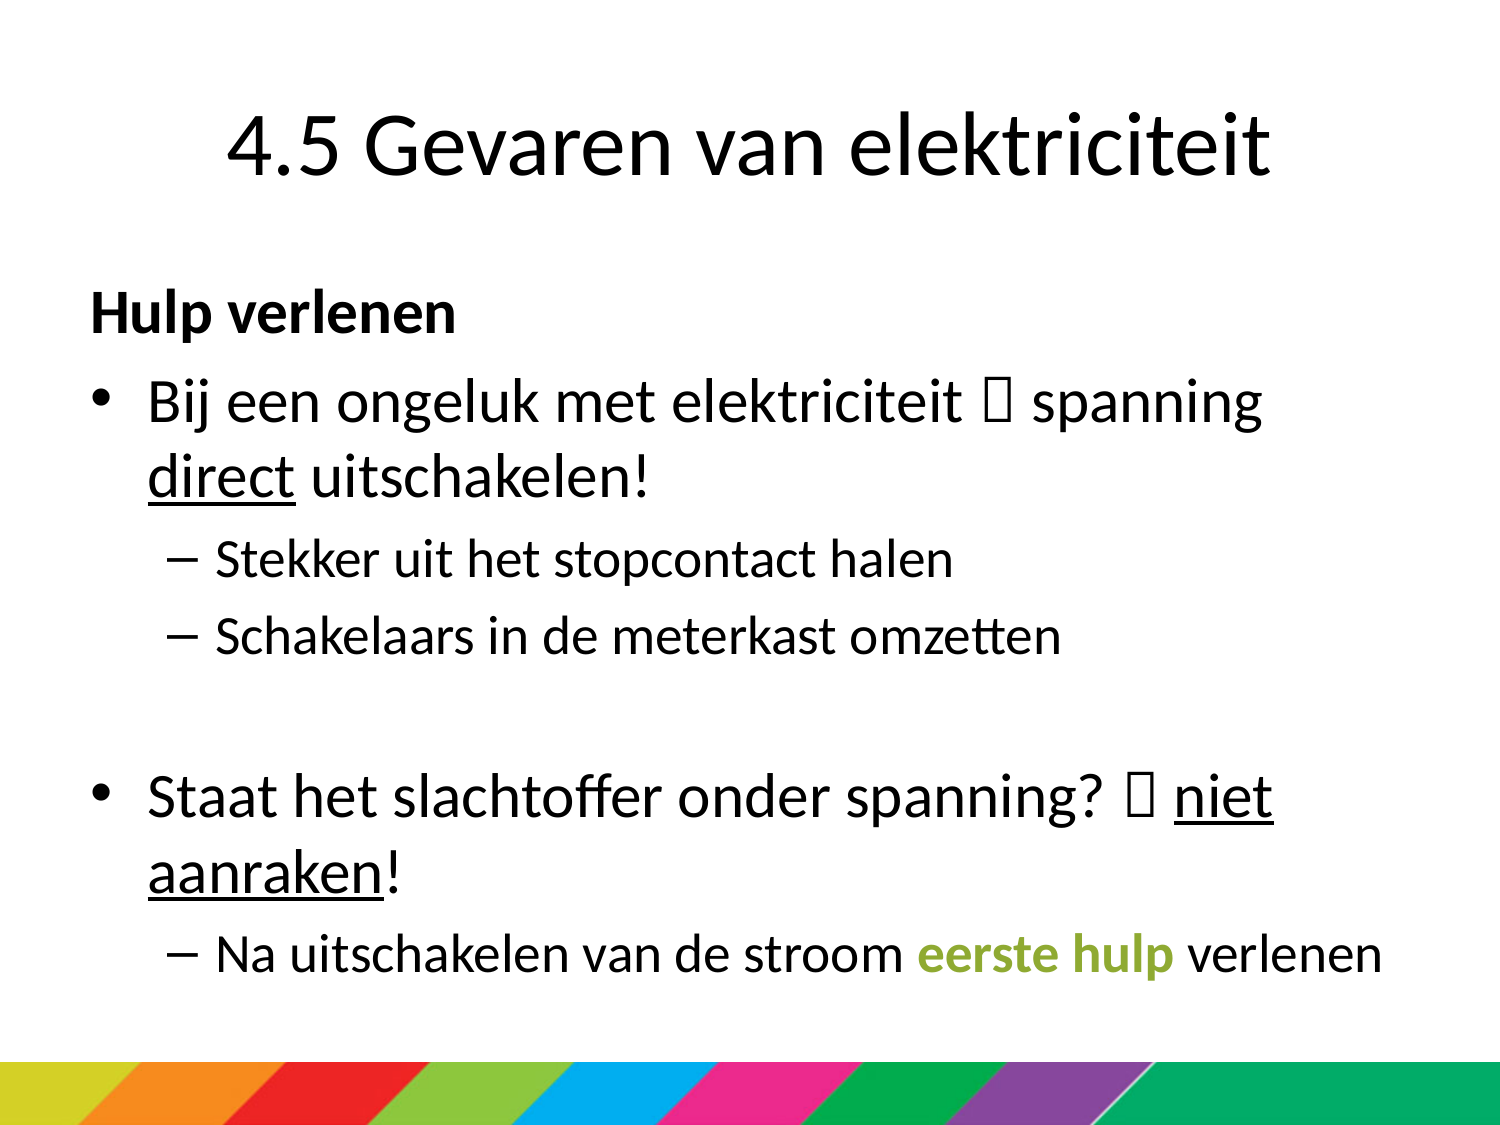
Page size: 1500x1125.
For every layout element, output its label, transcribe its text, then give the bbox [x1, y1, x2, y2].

list Hulp verlenen Bij een ongeluk met elektriciteit  spanning direct uitschakelen! Stekker uit het stopcontact halen Schakelaars in de meterkast omzetten Staat het slachtoffer onder spanning?  niet aanraken! Na uitschakelen van de stroom eerste hulp verlenen [75, 262, 1425, 1005]
title 4.5 Gevaren van elektriciteit [75, 45, 1425, 233]
picture [0, 1062, 574, 1125]
picture [656, 1062, 1500, 1125]
